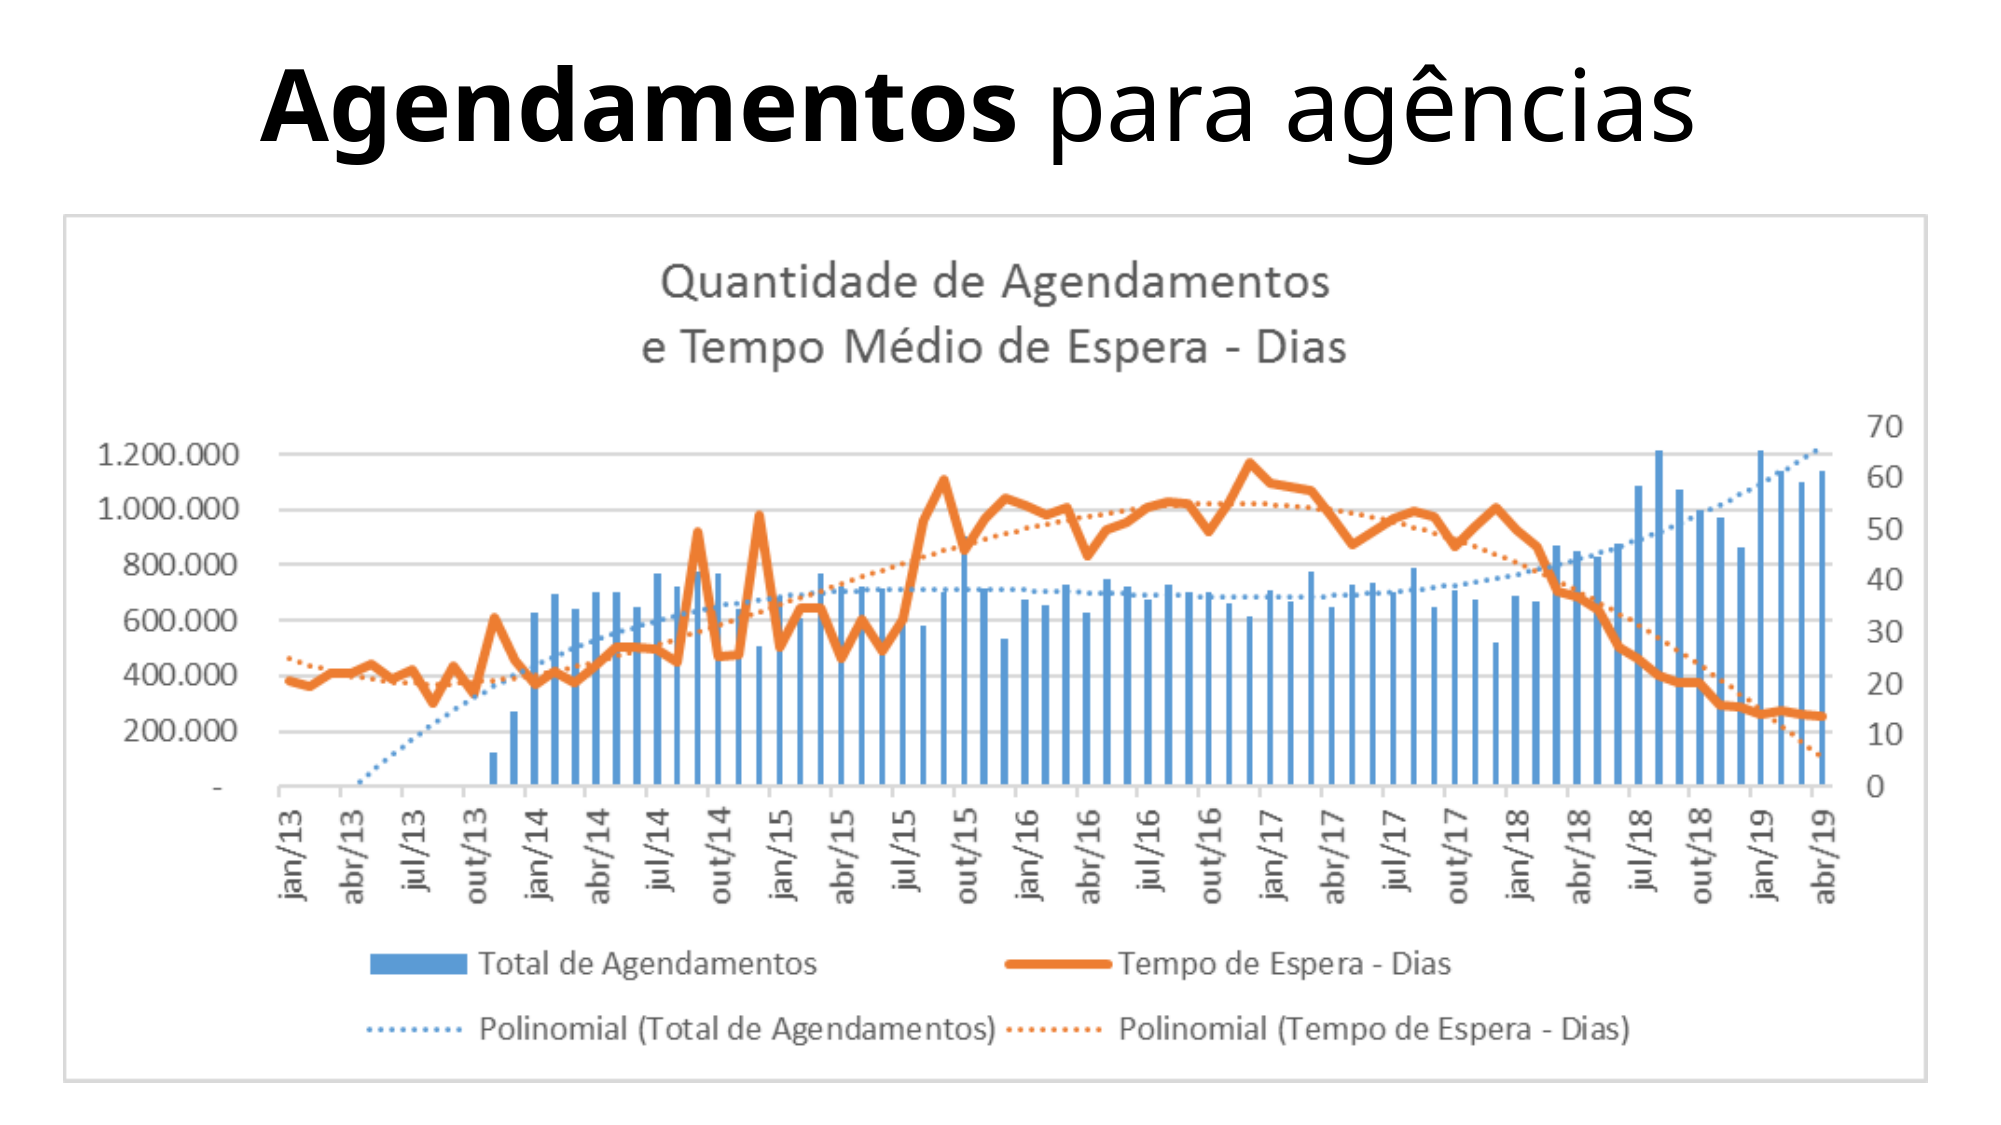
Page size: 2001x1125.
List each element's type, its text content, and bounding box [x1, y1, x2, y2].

text_box Agendamentos para agências [63, 0, 1895, 171]
picture [63, 214, 1928, 1083]
